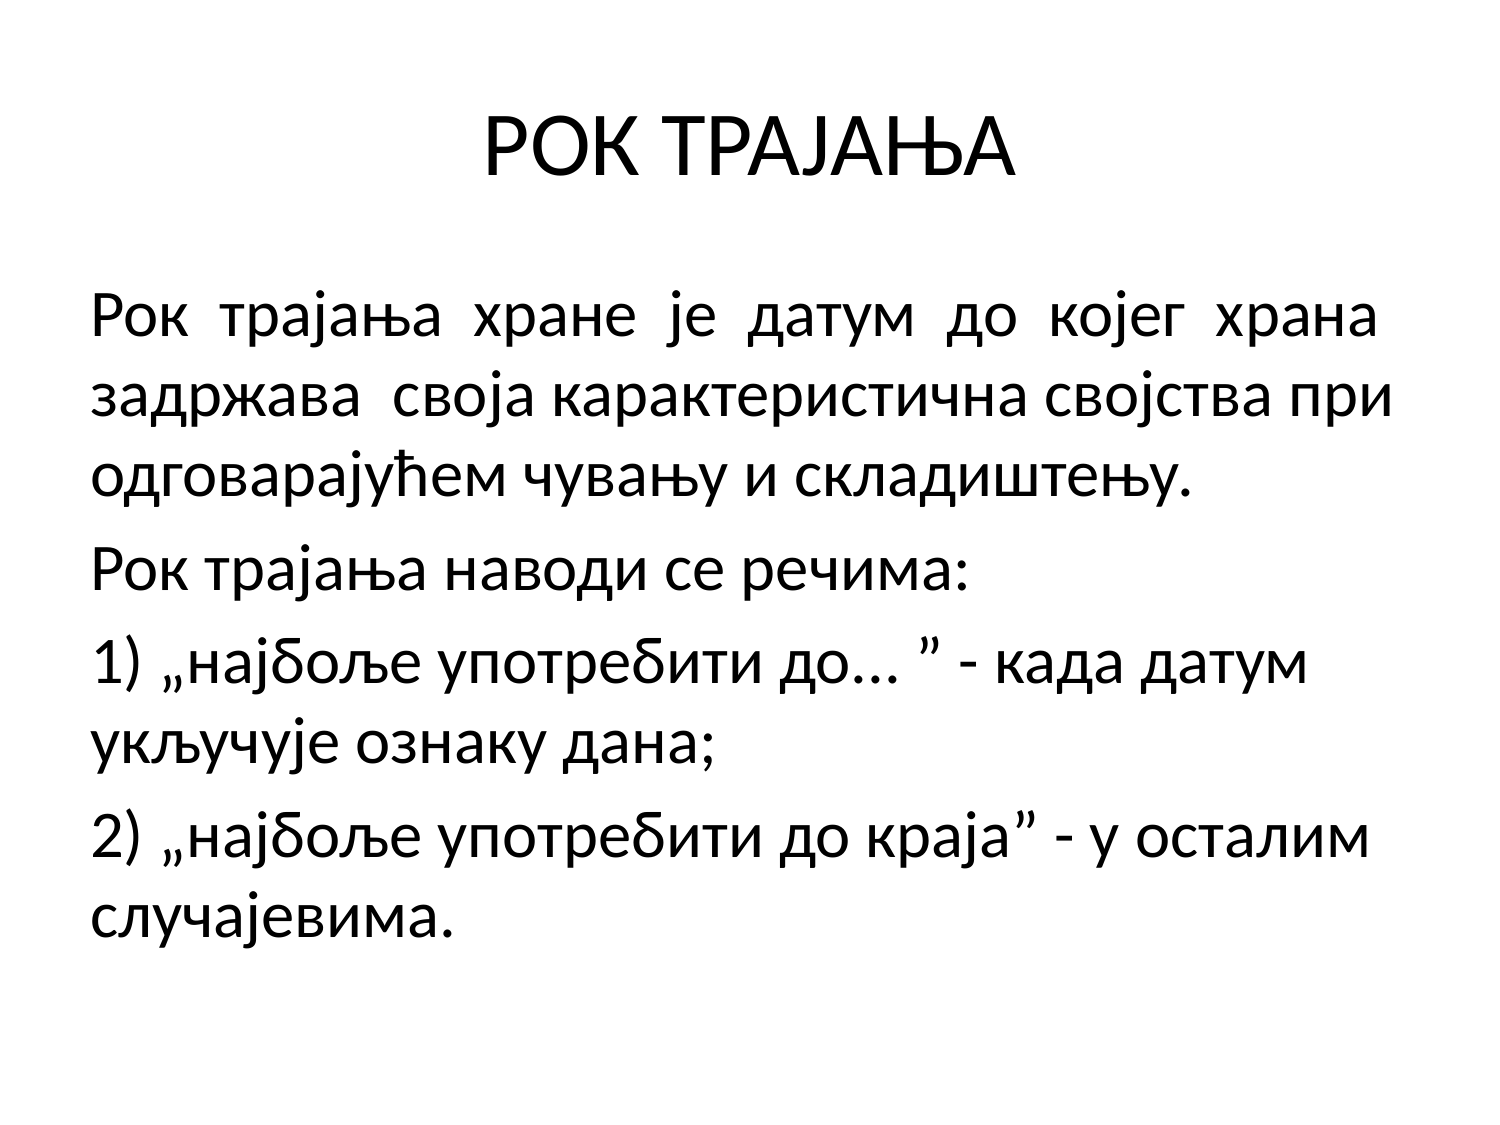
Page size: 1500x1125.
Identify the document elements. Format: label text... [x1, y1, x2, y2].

list Рок трајања хране је датум до којег храна задржава своја карактеристична својства при одговарајућем чувању и складиштењу. Рок трајања наводи се речима: 1) „најбоље употребити до... ” - када датум укључује ознаку дана; 2) „најбоље употребити до краја” - у осталим случајевима. [75, 262, 1425, 1005]
title РОК ТРАЈАЊА [75, 45, 1425, 233]
